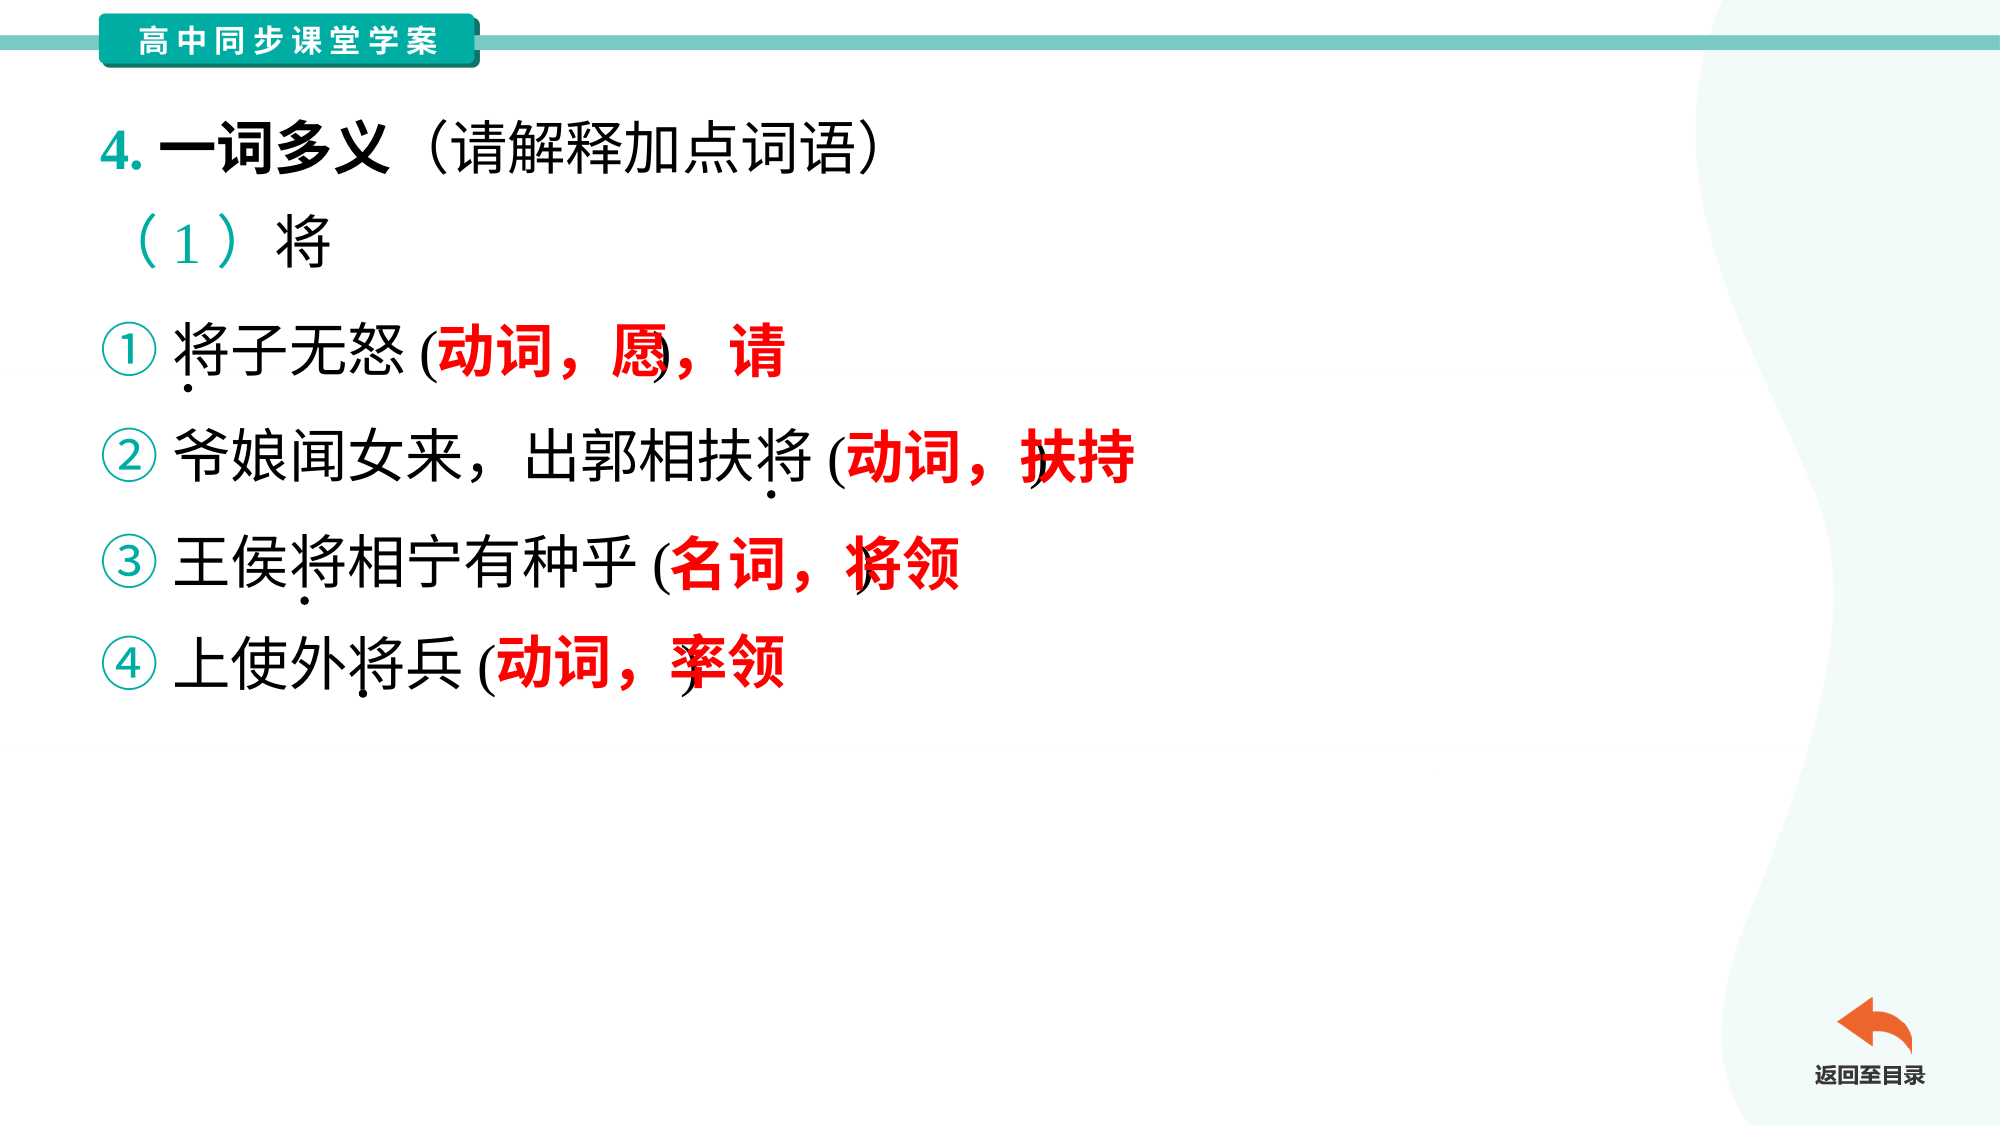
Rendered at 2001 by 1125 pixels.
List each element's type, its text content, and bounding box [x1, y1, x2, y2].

text_box 名词，将领 [647, 490, 984, 585]
text_box 4.一词多义（请解释加点词语） [100, 76, 1899, 170]
picture [0, 0, 2000, 1125]
text_box （1）将 [100, 171, 1899, 265]
text_box 动词，扶持 [822, 384, 1159, 479]
text_box [358, 689, 368, 698]
text_box [300, 596, 309, 605]
text_box ①将子无怒( ) ②爷娘闻女来，出郭相扶将( ) ③王侯将相宁有种乎( ) ④上使外将兵( ) [100, 276, 1899, 687]
text_box 动词，愿，请 [414, 277, 809, 372]
text_box [183, 383, 193, 393]
text_box 动词，率领 [472, 593, 809, 685]
text_box [767, 490, 776, 499]
